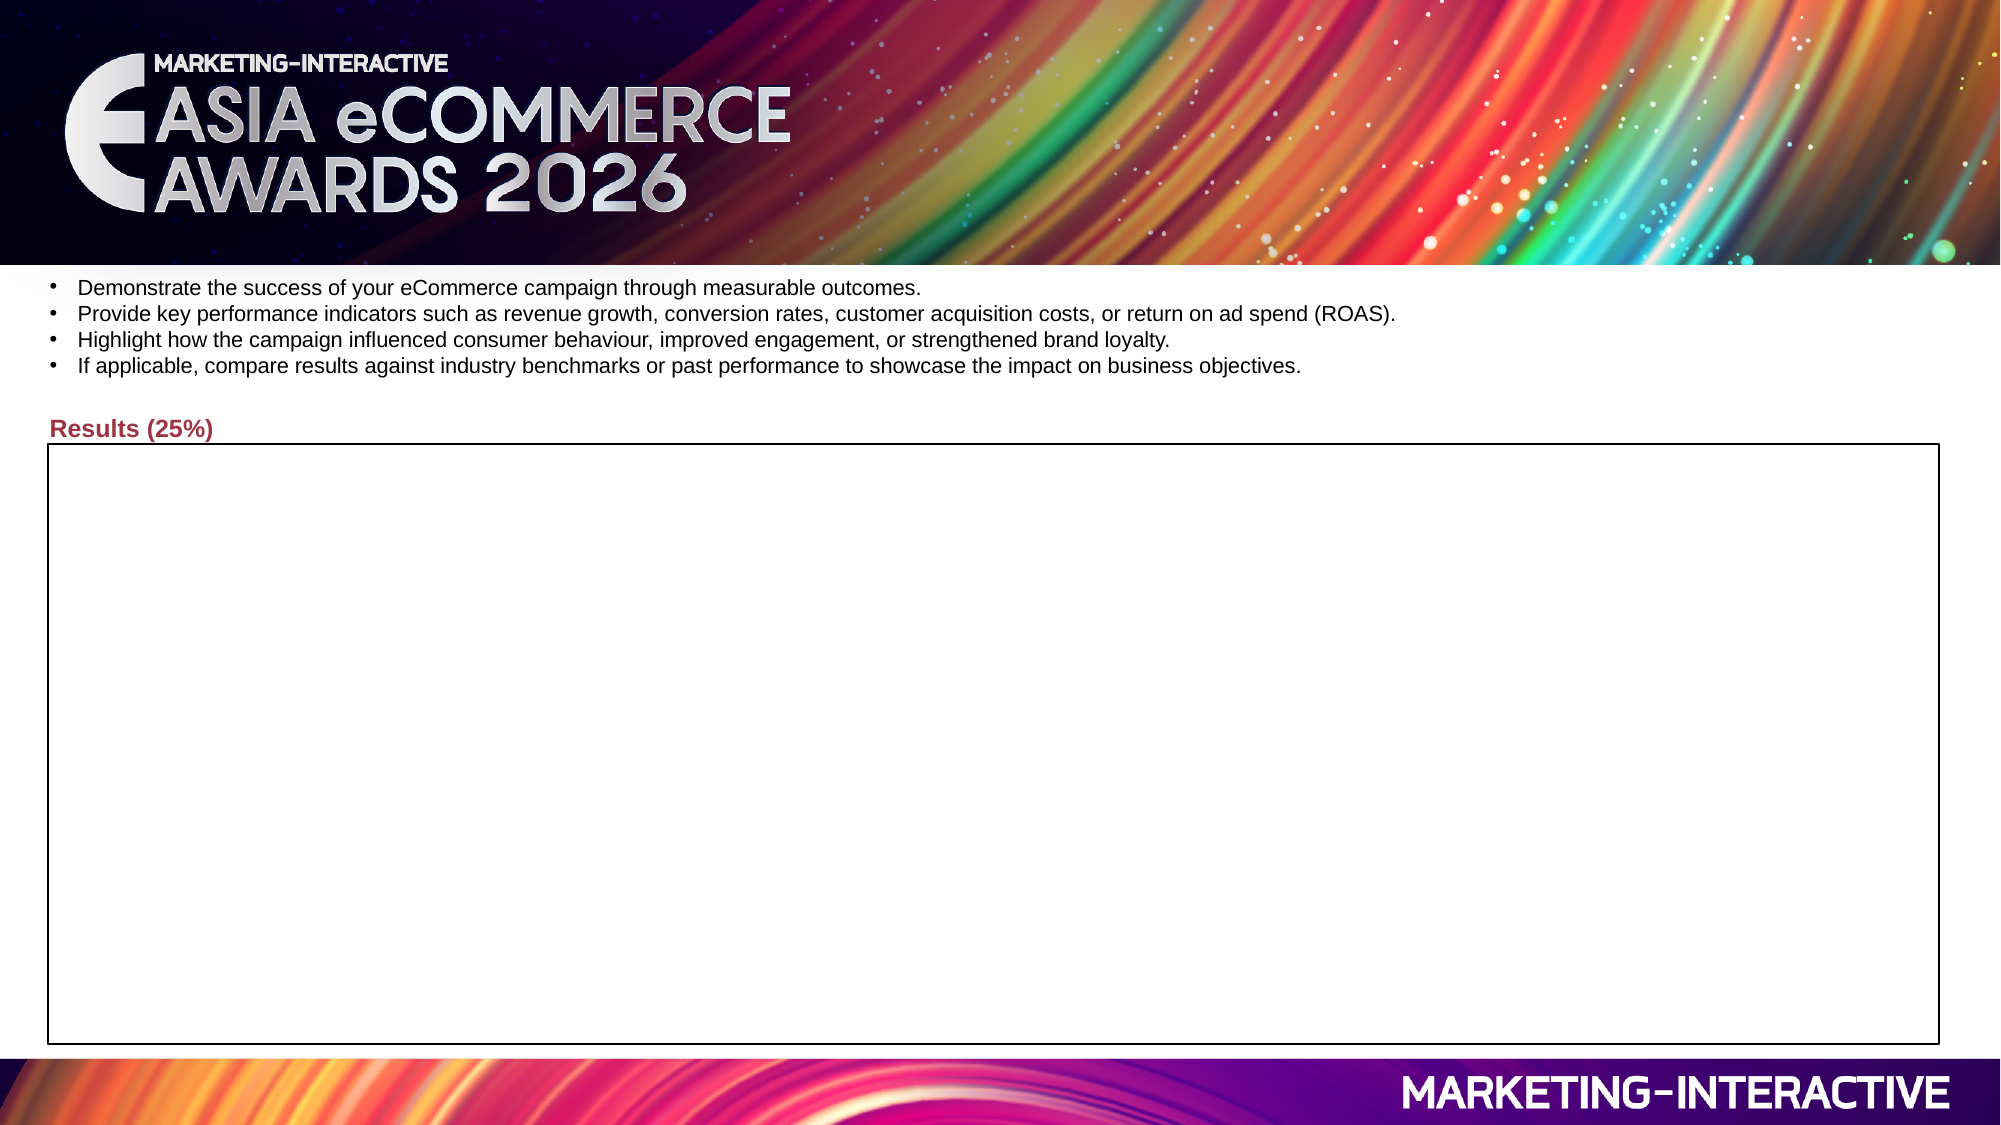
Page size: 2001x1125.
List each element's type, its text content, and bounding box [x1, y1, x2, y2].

text_box [47, 444, 1940, 1044]
text_box Demonstrate the success of your eCommerce campaign through measurable outcomes. Provide key performance indicators such as revenue growth, conversion rates, customer acquisition costs, or return on ad spend (ROAS). Highlight how the campaign influenced consumer behaviour, improved engagement, or strengthened brand loyalty. If applicable, compare results against industry benchmarks or past performance to showcase the impact on business objectives. Results (25%) [34, 265, 1940, 450]
picture [0, 0, 2001, 1125]
